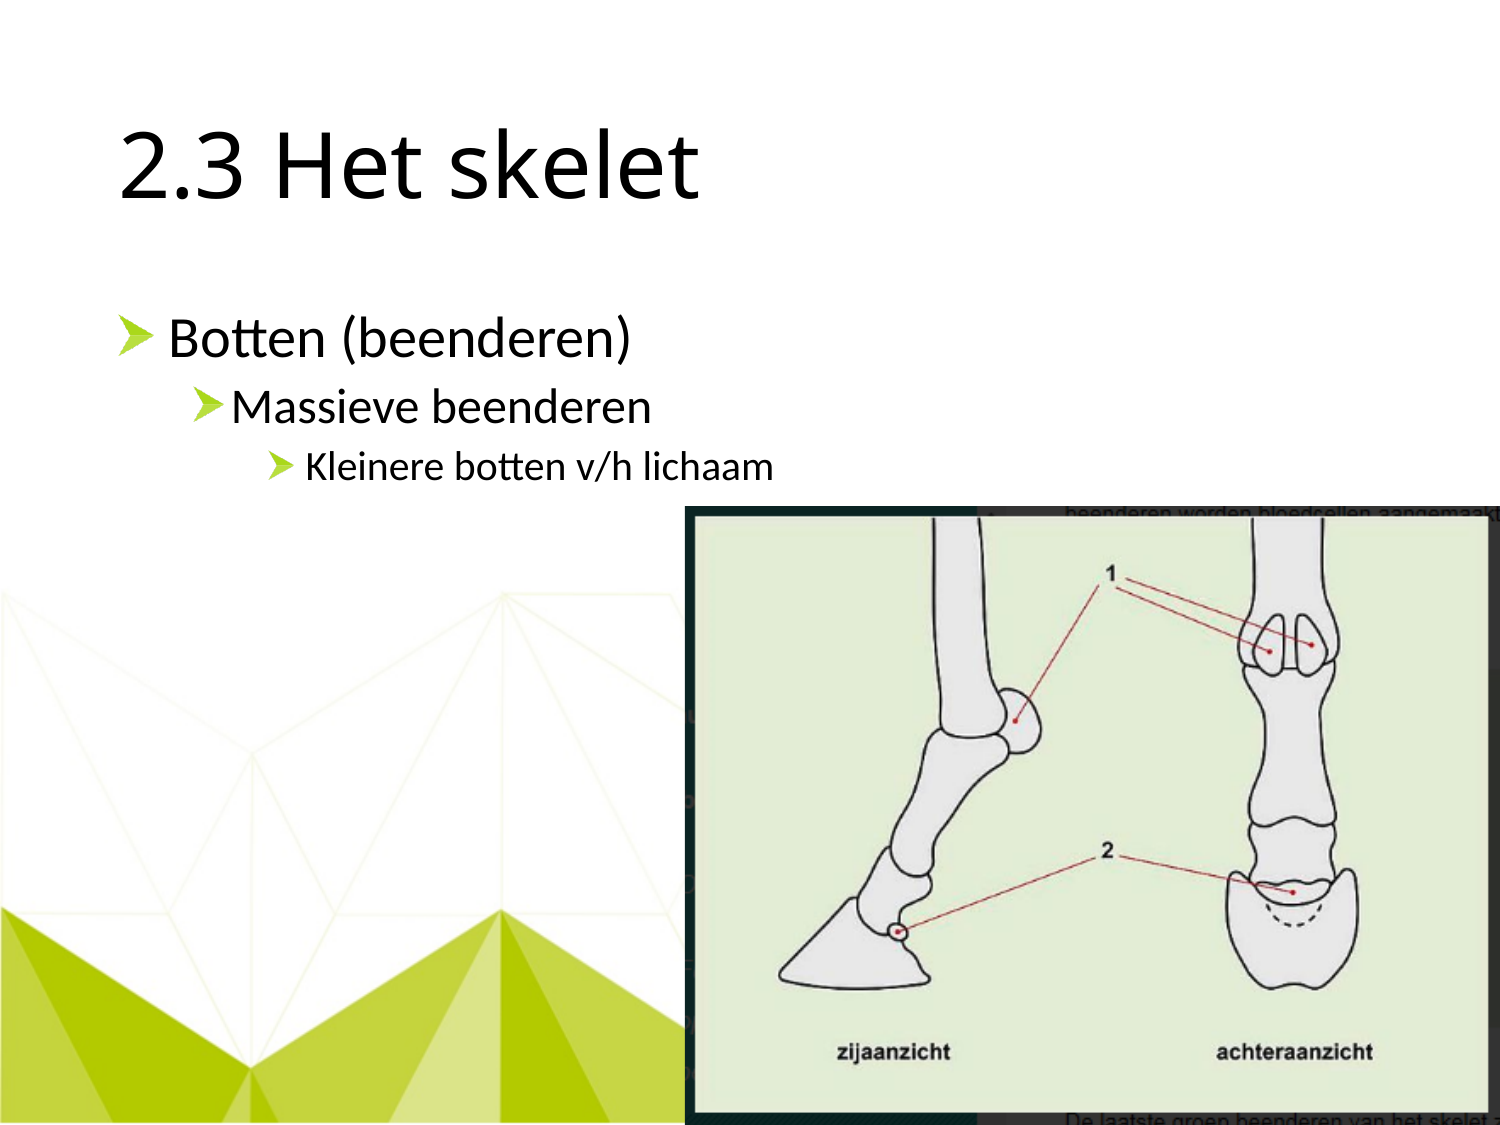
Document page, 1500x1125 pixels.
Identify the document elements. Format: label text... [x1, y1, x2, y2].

list Botten (beenderen) Massieve beenderen Kleinere botten v/h lichaam [103, 299, 1397, 1014]
title 2.3 Het skelet [103, 59, 1397, 278]
picture [0, 0, 1500, 1125]
